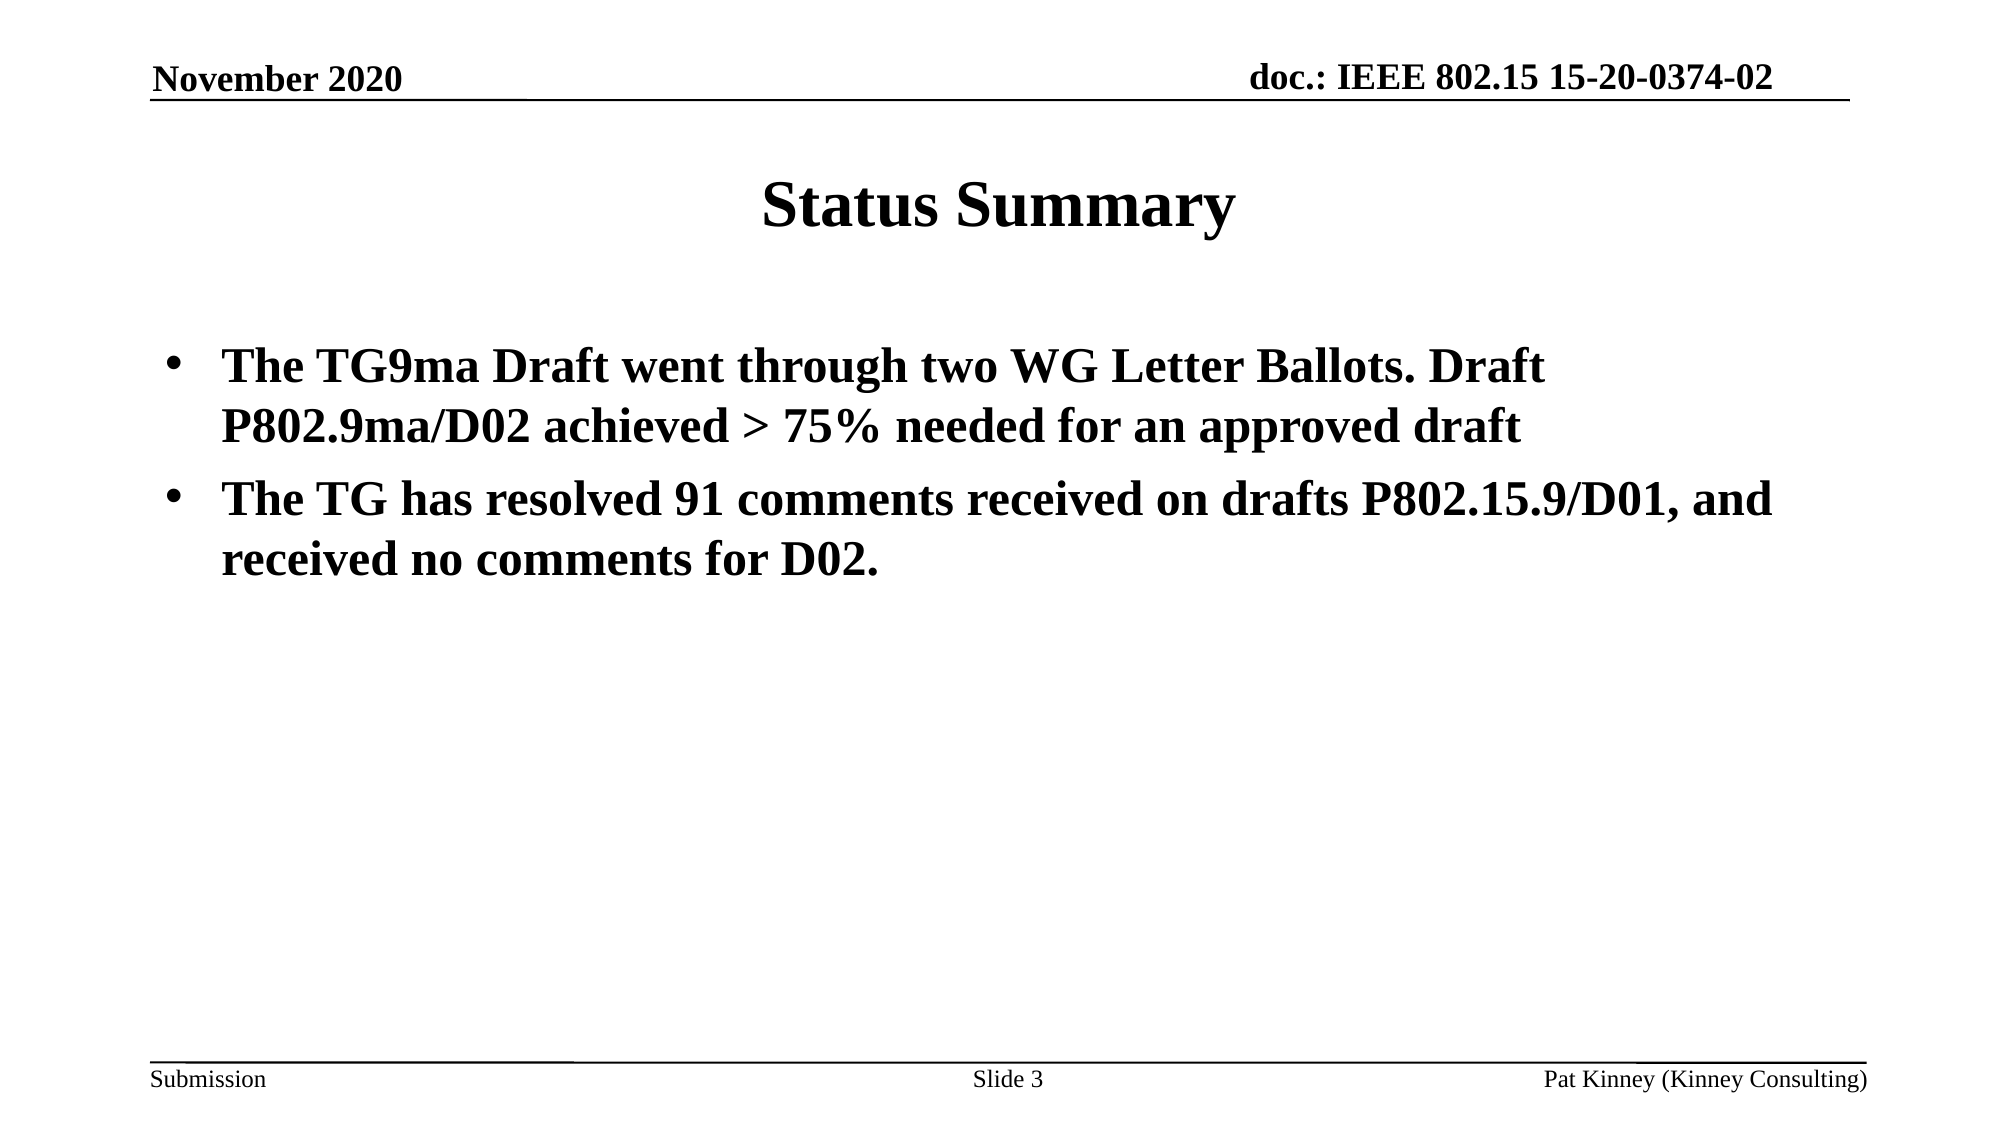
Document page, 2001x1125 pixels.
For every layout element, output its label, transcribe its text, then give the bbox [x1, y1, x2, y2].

text_box Slide 3 [950, 1062, 1066, 1122]
text_box Pat Kinney (Kinney Consulting) [1171, 1062, 1869, 1092]
text_box The TG9ma Draft went through two WG Letter Ballots. Draft P802.9ma/D02 achieved > 75% needed for an approved draft The TG has resolved 91 comments received on drafts P802.15.9/D01, and received no comments for D02. [149, 324, 1850, 1000]
text_box Status Summary [149, 112, 1850, 287]
text_box November 2020 [152, 54, 563, 100]
